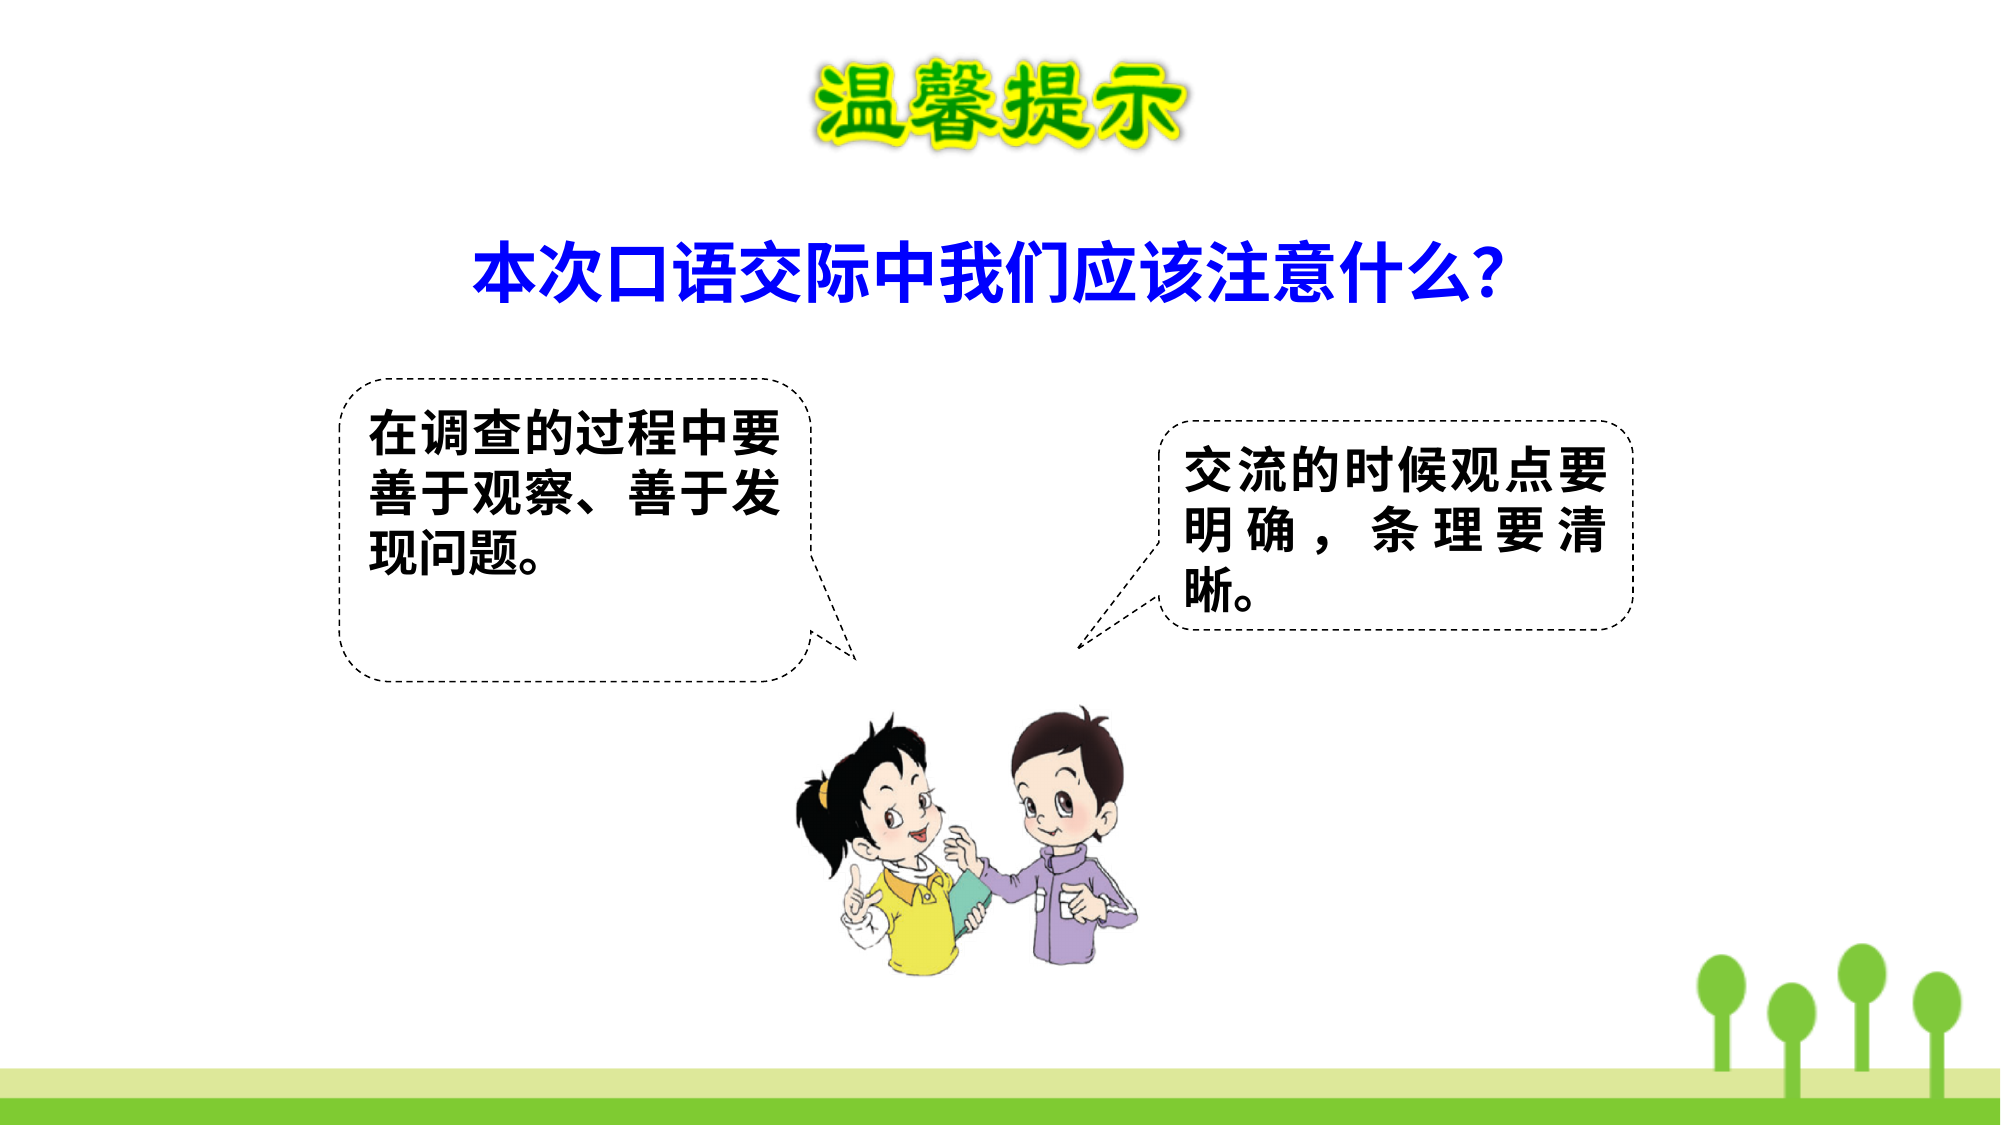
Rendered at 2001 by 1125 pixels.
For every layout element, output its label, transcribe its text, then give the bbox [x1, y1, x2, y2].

text_box 本次口语交际中我们应该注意什么？ [339, 183, 1659, 319]
text_box 交流的时候观点要明确，条理要清晰。 [1076, 420, 1633, 650]
text_box 在调查的过程中要善于观察、善于发现问题。 [339, 378, 855, 682]
picture [0, 0, 2001, 1125]
